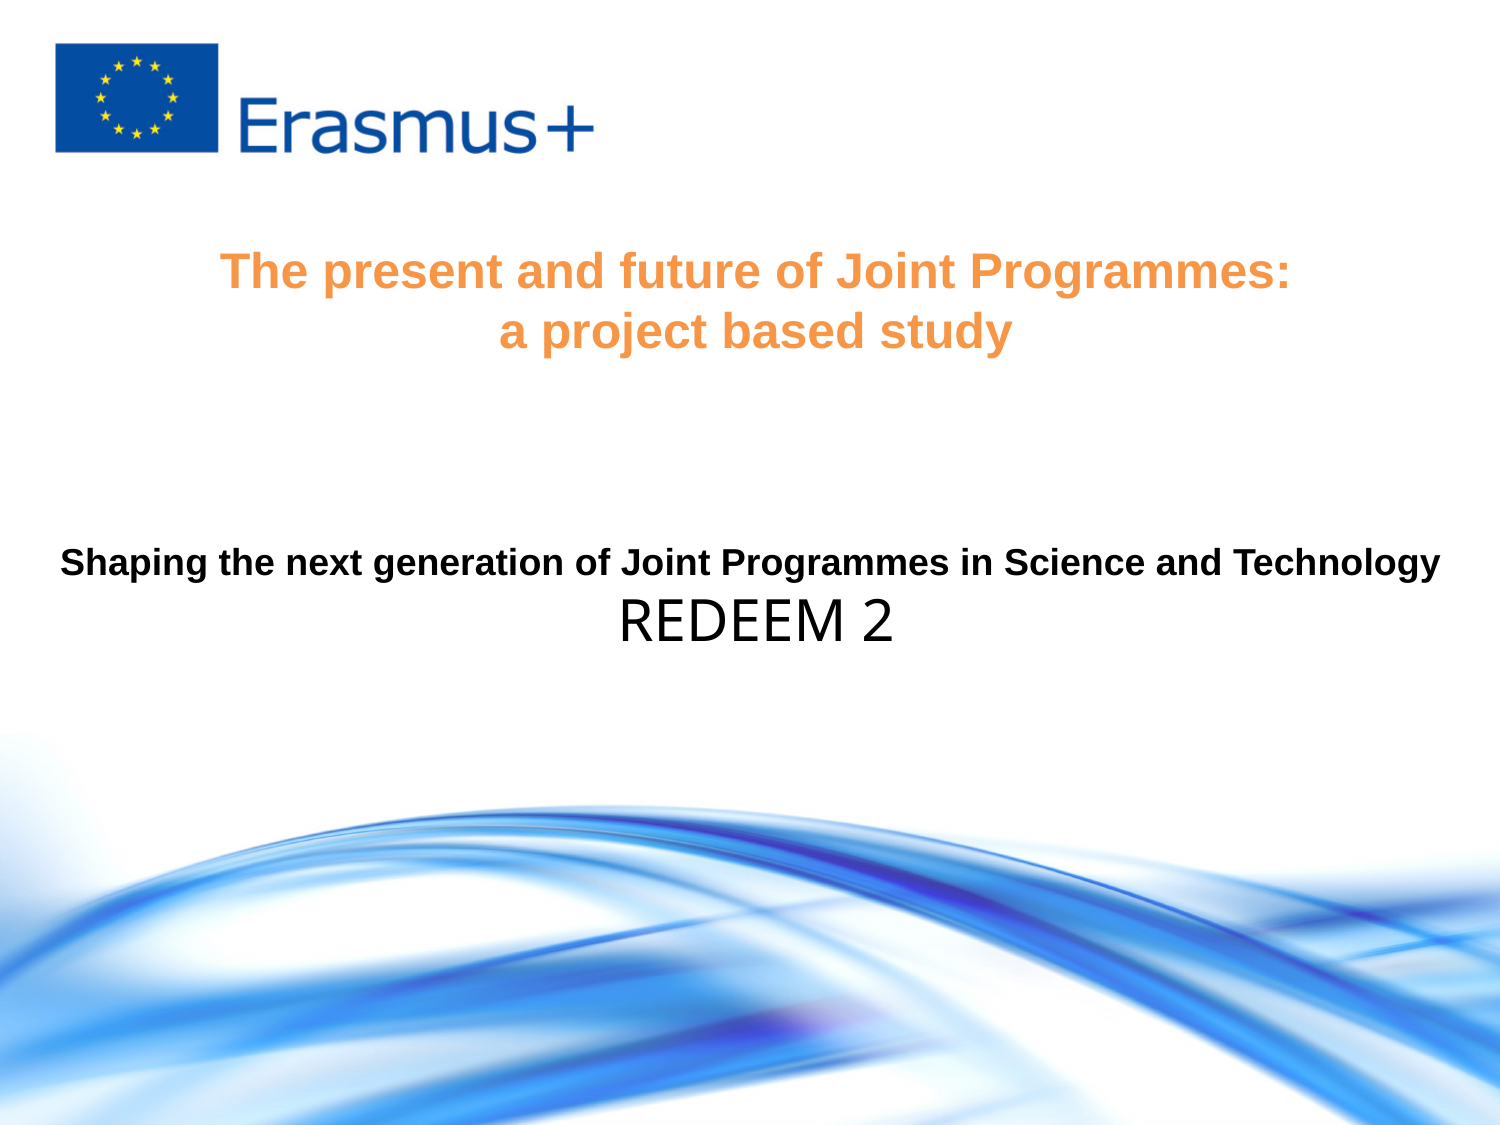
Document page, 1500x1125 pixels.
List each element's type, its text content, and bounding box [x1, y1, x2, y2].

picture [0, 733, 1500, 1125]
picture [24, 11, 626, 184]
text_box The present and future of Joint Programmes: a project based study Shaping the next generation of Joint Programmes in Science and Technology REDEEM 2 [24, 185, 1488, 731]
